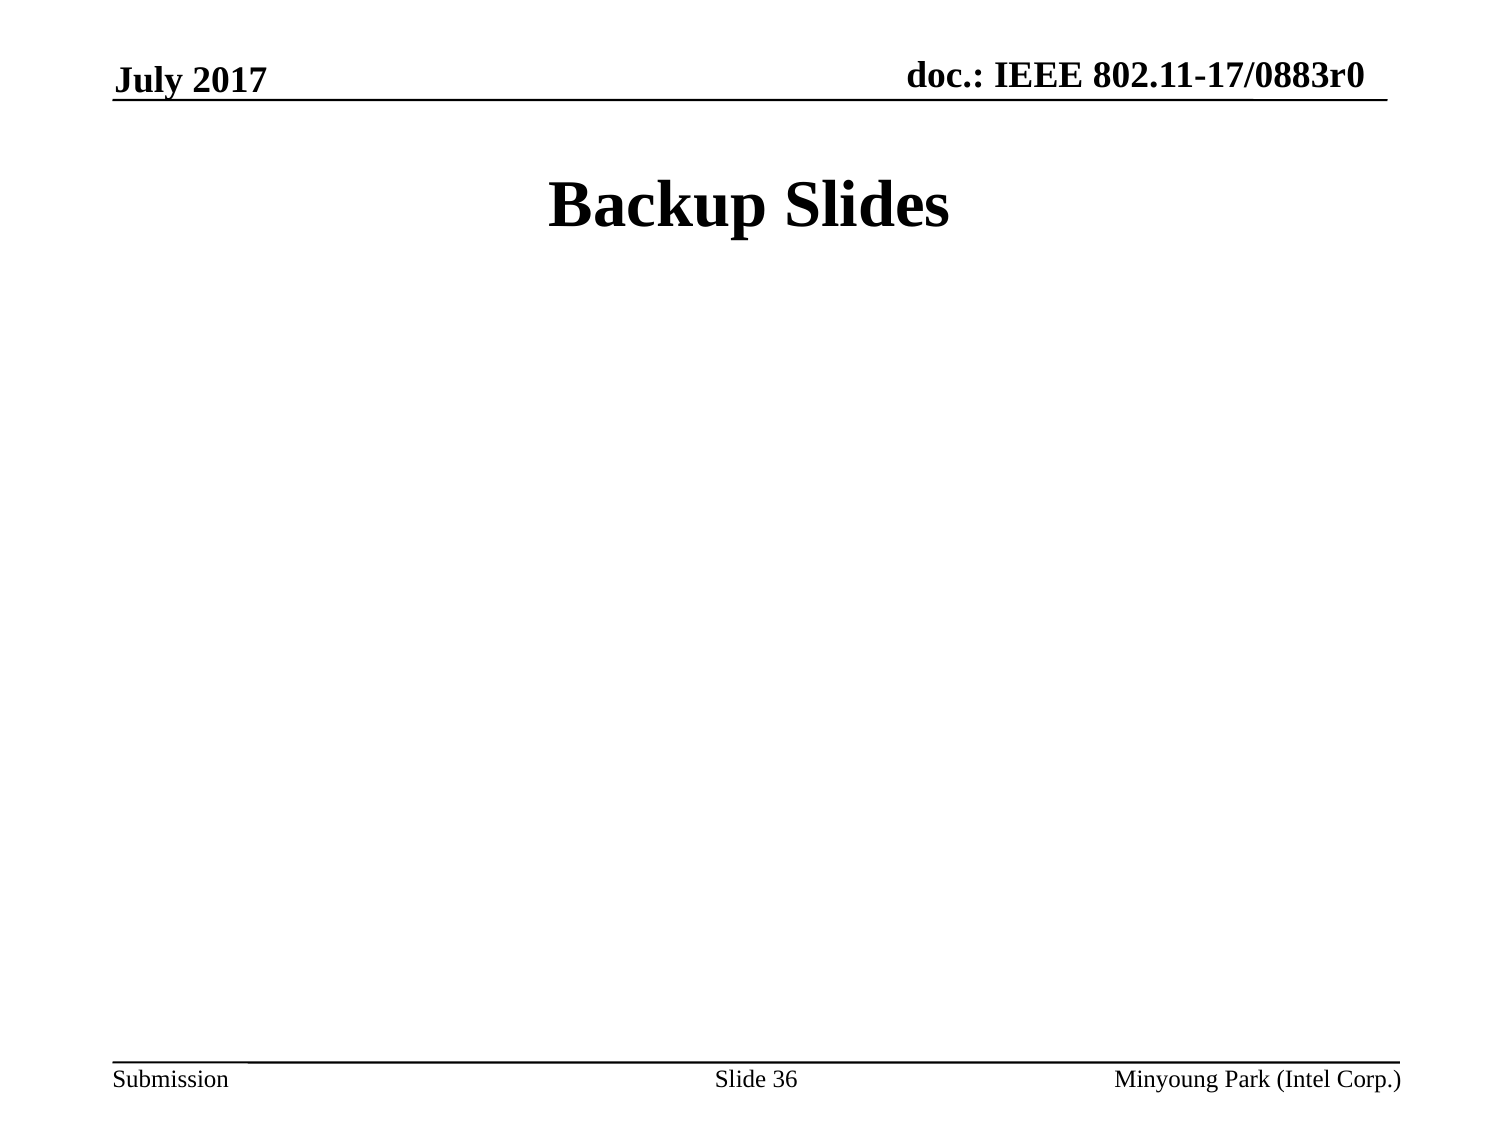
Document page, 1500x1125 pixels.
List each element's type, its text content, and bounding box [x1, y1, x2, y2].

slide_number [114, 54, 374, 101]
footer Minyoung Park (Intel Corp.) [949, 1061, 1402, 1093]
slide_number Slide 36 [712, 1061, 800, 1093]
title Backup Slides [112, 112, 1388, 288]
